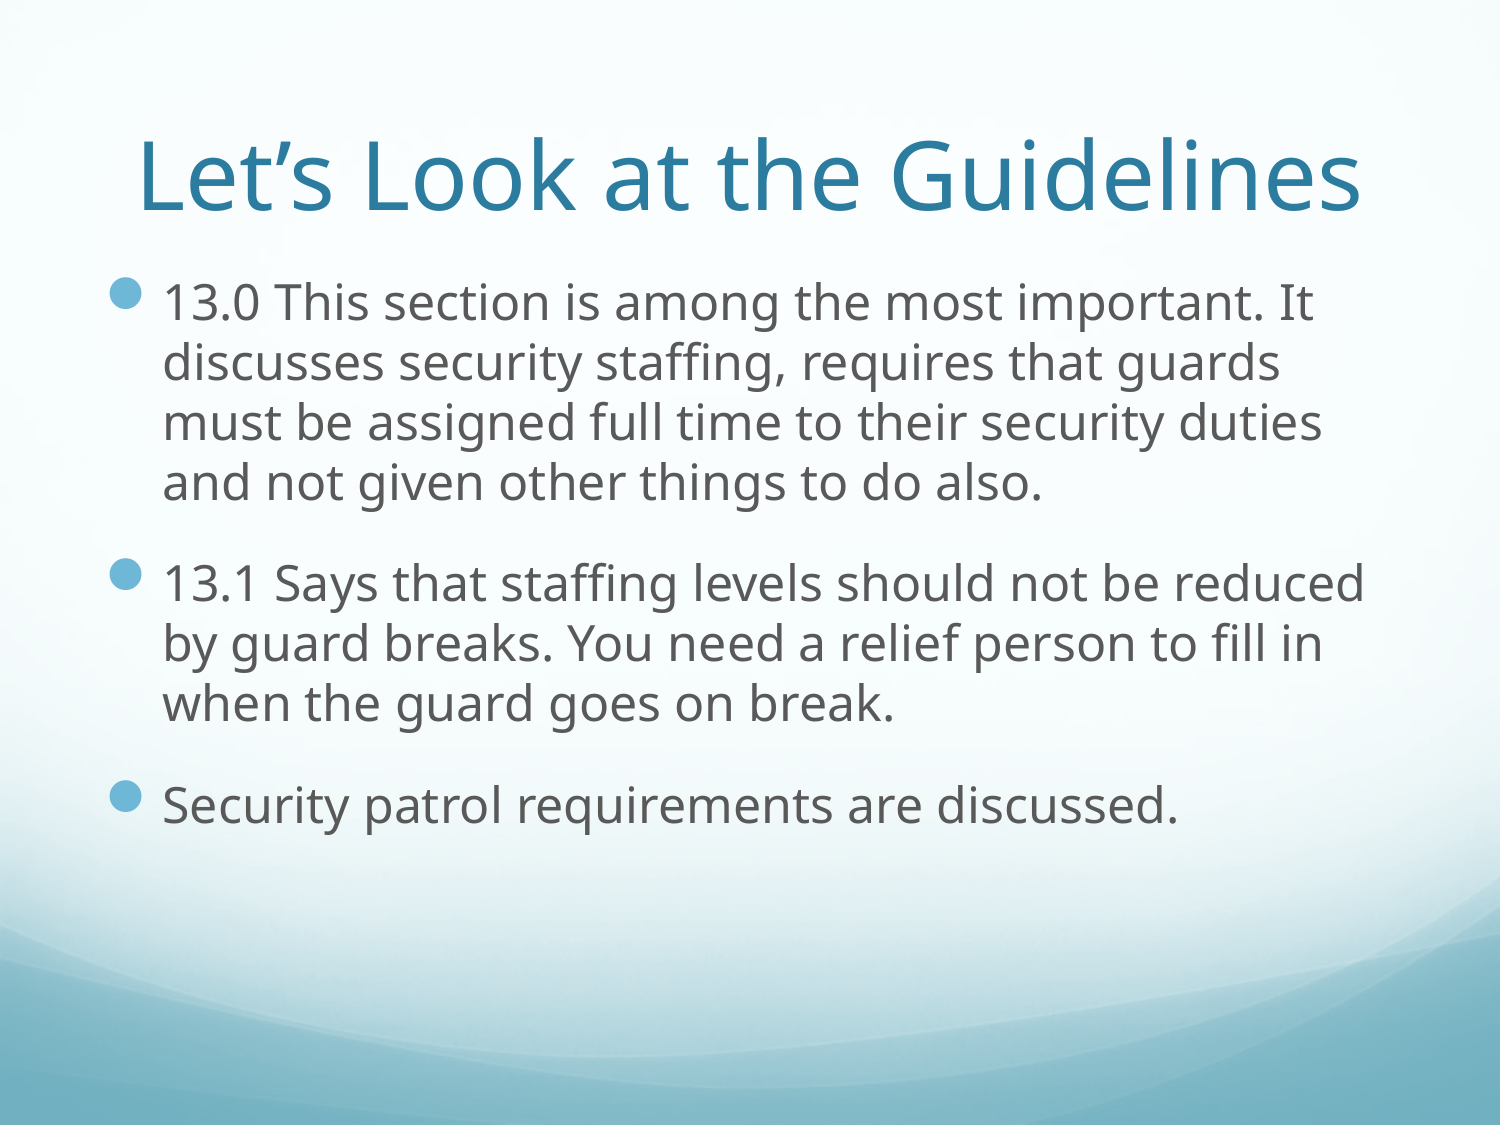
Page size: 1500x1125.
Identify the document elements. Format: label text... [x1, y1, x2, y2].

list 13.0 This section is among the most important. It discusses security staffing, requires that guards must be assigned full time to their security duties and not given other things to do also. 13.1 Says that staffing levels should not be reduced by guard breaks. You need a relief person to fill in when the guard goes on break. Security patrol requirements are discussed. [90, 262, 1410, 975]
title Let’s Look at the Guidelines [90, 17, 1410, 237]
